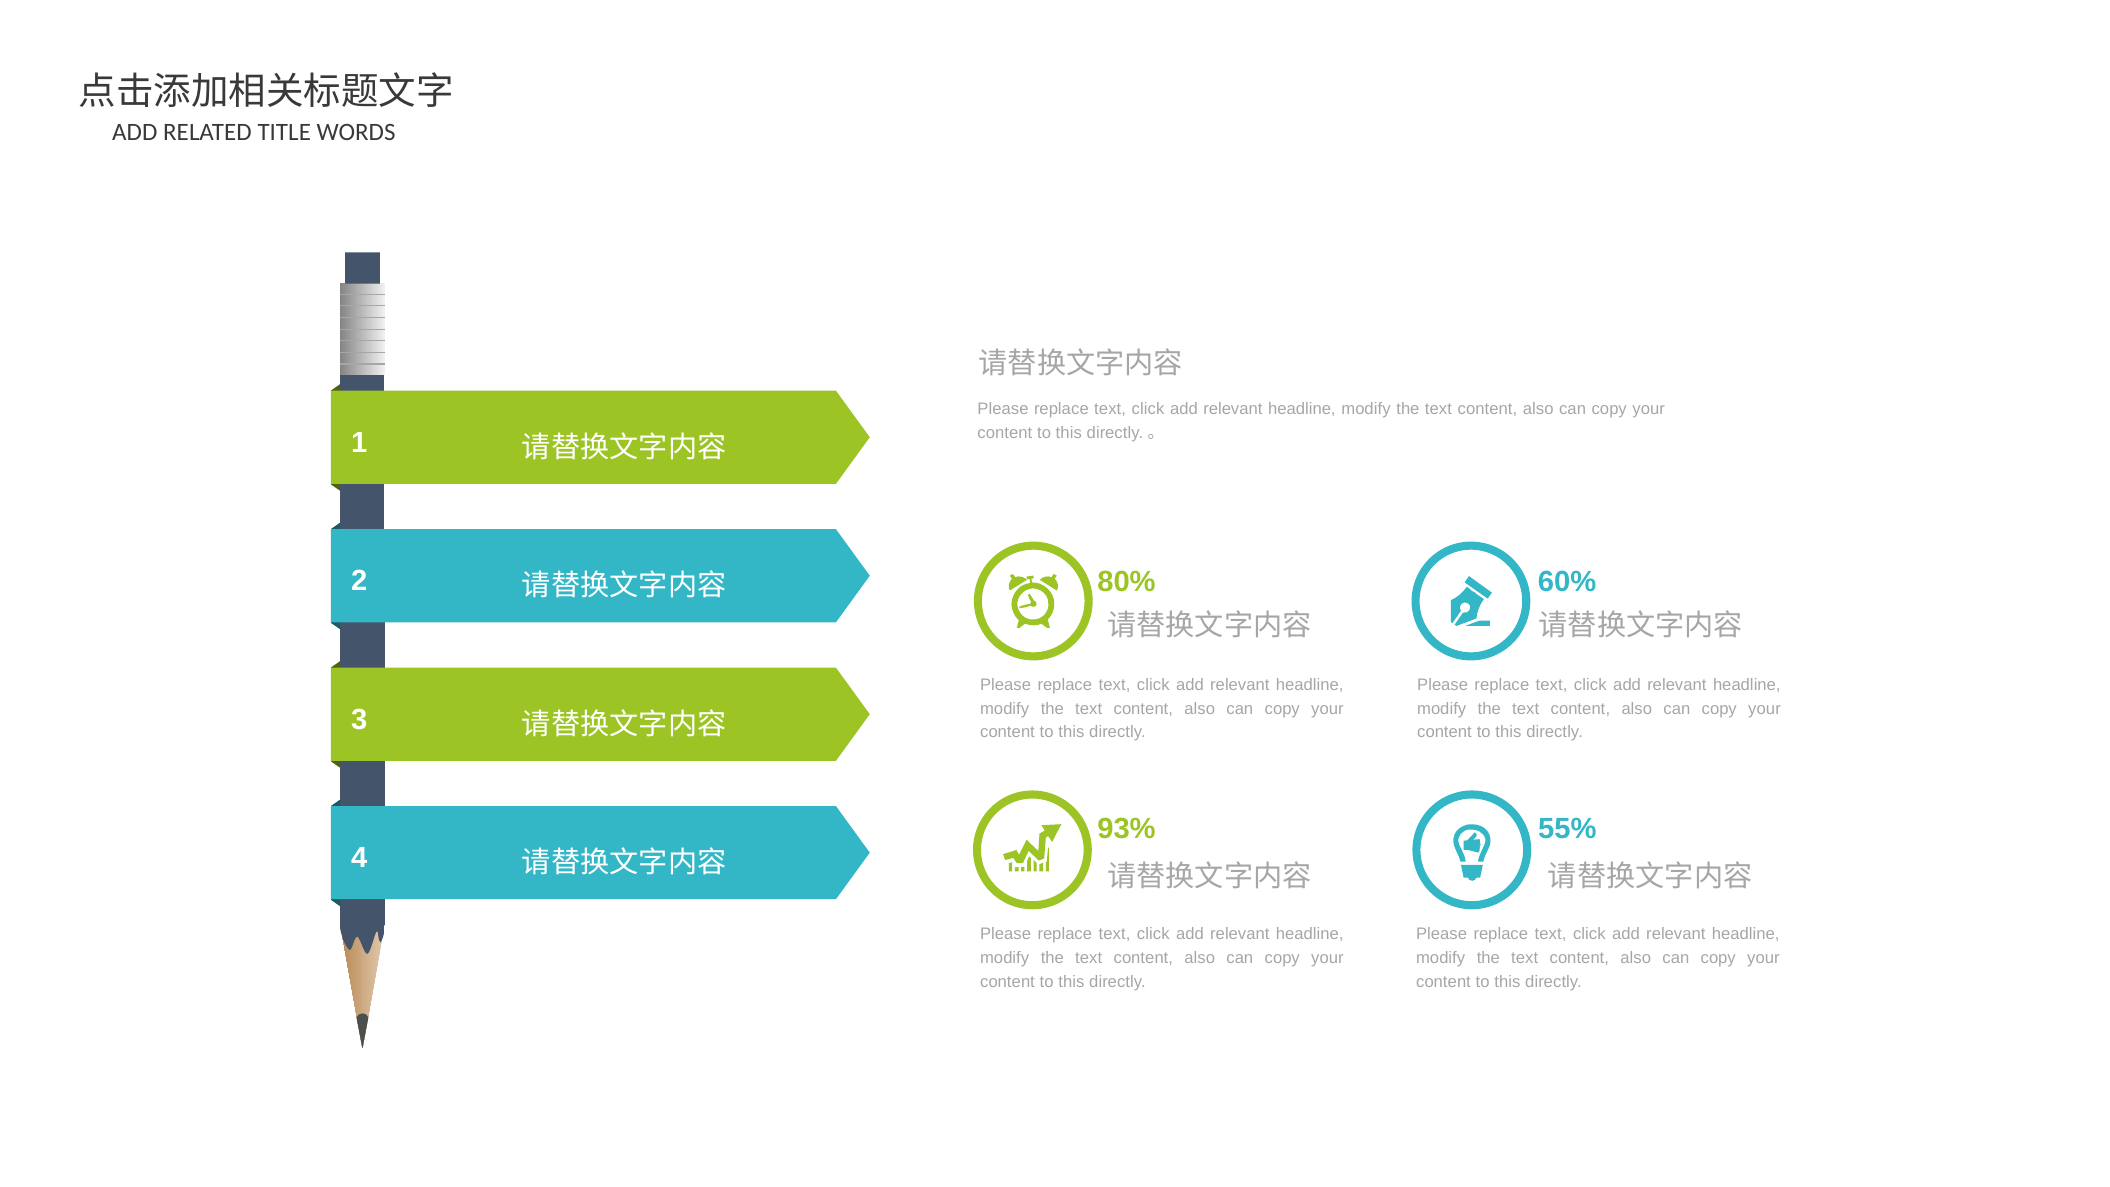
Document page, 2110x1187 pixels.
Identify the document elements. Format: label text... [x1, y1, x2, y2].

text_box Please replace text, click add relevant headline, modify the text content, also can copy your content to this directly. [965, 662, 1359, 749]
text_box [1045, 847, 1049, 872]
text_box [1410, 540, 1523, 662]
text_box Please replace text, click add relevant headline, modify the text content, also can copy your content to this directly. [965, 912, 1359, 999]
text_box [1453, 824, 1491, 862]
text_box Please replace text, click add relevant headline, modify the text content, also can copy your content to this directly.。 [962, 386, 1681, 449]
text_box ADD RELATED TITLE WORDS [96, 107, 413, 154]
text_box 60% [1523, 547, 1612, 605]
text_box Please replace text, click add relevant headline, modify the text content, also can copy your content to this directly. [1402, 662, 1796, 749]
text_box 80% [1082, 547, 1171, 605]
text_box [1039, 573, 1058, 591]
text_box [1027, 856, 1031, 872]
text_box [1033, 860, 1037, 872]
text_box [1460, 864, 1483, 881]
text_box [1003, 824, 1062, 864]
text_box [1039, 862, 1044, 872]
text_box [1450, 576, 1492, 626]
text_box 请替换文字内容 [963, 330, 1199, 386]
text_box [1411, 789, 1533, 911]
text_box 点击添加相关标题文字 [62, 59, 470, 121]
text_box [972, 540, 1092, 662]
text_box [330, 252, 870, 1049]
text_box Please replace text, click add relevant headline, modify the text content, also can copy your content to this directly. [1401, 912, 1795, 999]
text_box 请替换文字内容 [1092, 592, 1328, 649]
text_box [1008, 862, 1013, 872]
text_box 请替换文字内容 [1092, 842, 1328, 900]
text_box 93% [1082, 795, 1171, 853]
text_box [971, 789, 1092, 911]
text_box 请替换文字内容 [1523, 592, 1759, 649]
text_box 55% [1523, 795, 1612, 853]
text_box 请替换文字内容 [1533, 842, 1768, 900]
text_box [1008, 573, 1055, 628]
